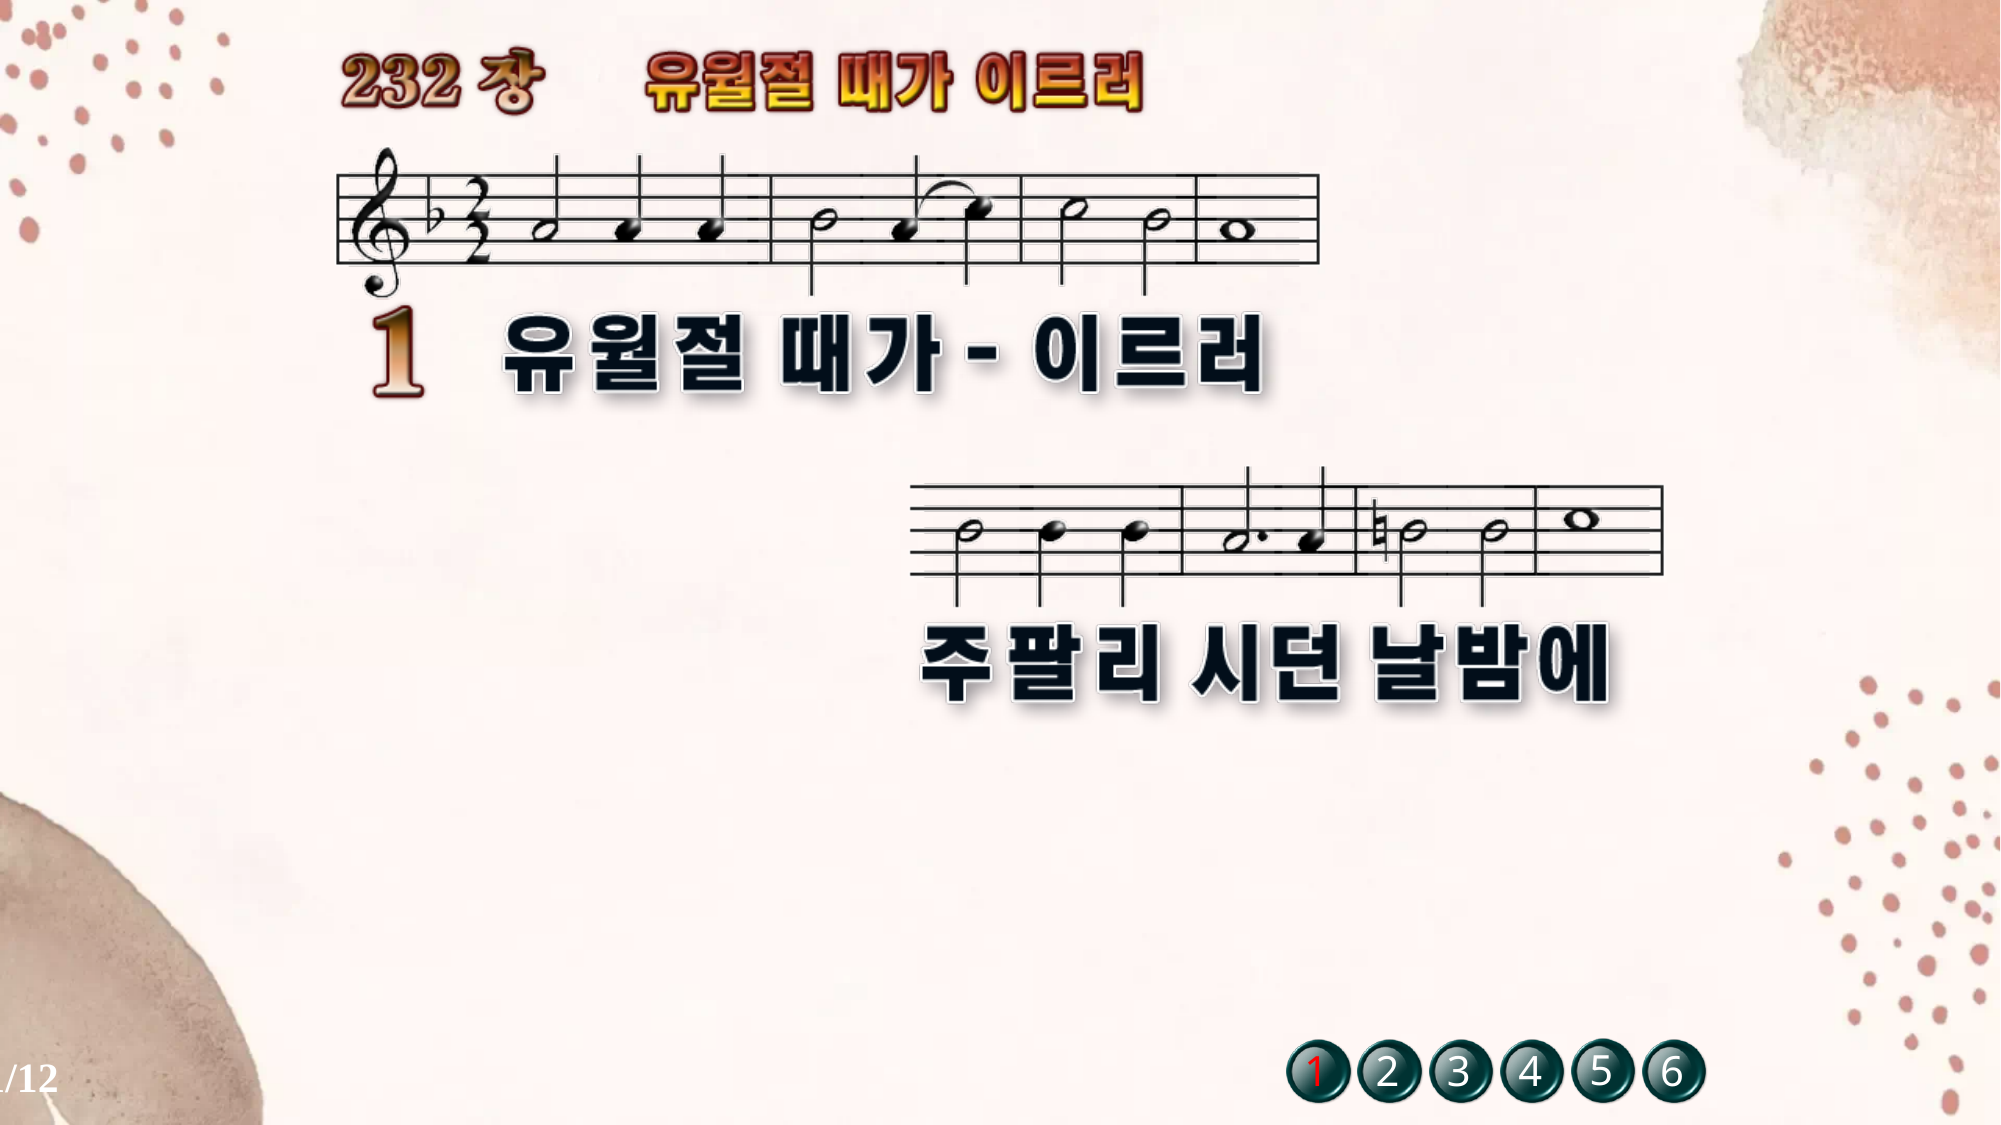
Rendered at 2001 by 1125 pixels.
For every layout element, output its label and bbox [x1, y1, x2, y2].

text_box [1354, 1035, 1425, 1106]
picture [0, 0, 2001, 1125]
text_box [1568, 1034, 1638, 1106]
text_box [1283, 1035, 1354, 1106]
text_box [1639, 1035, 1709, 1106]
text_box [1426, 1035, 1496, 1106]
text_box [1497, 1035, 1567, 1106]
